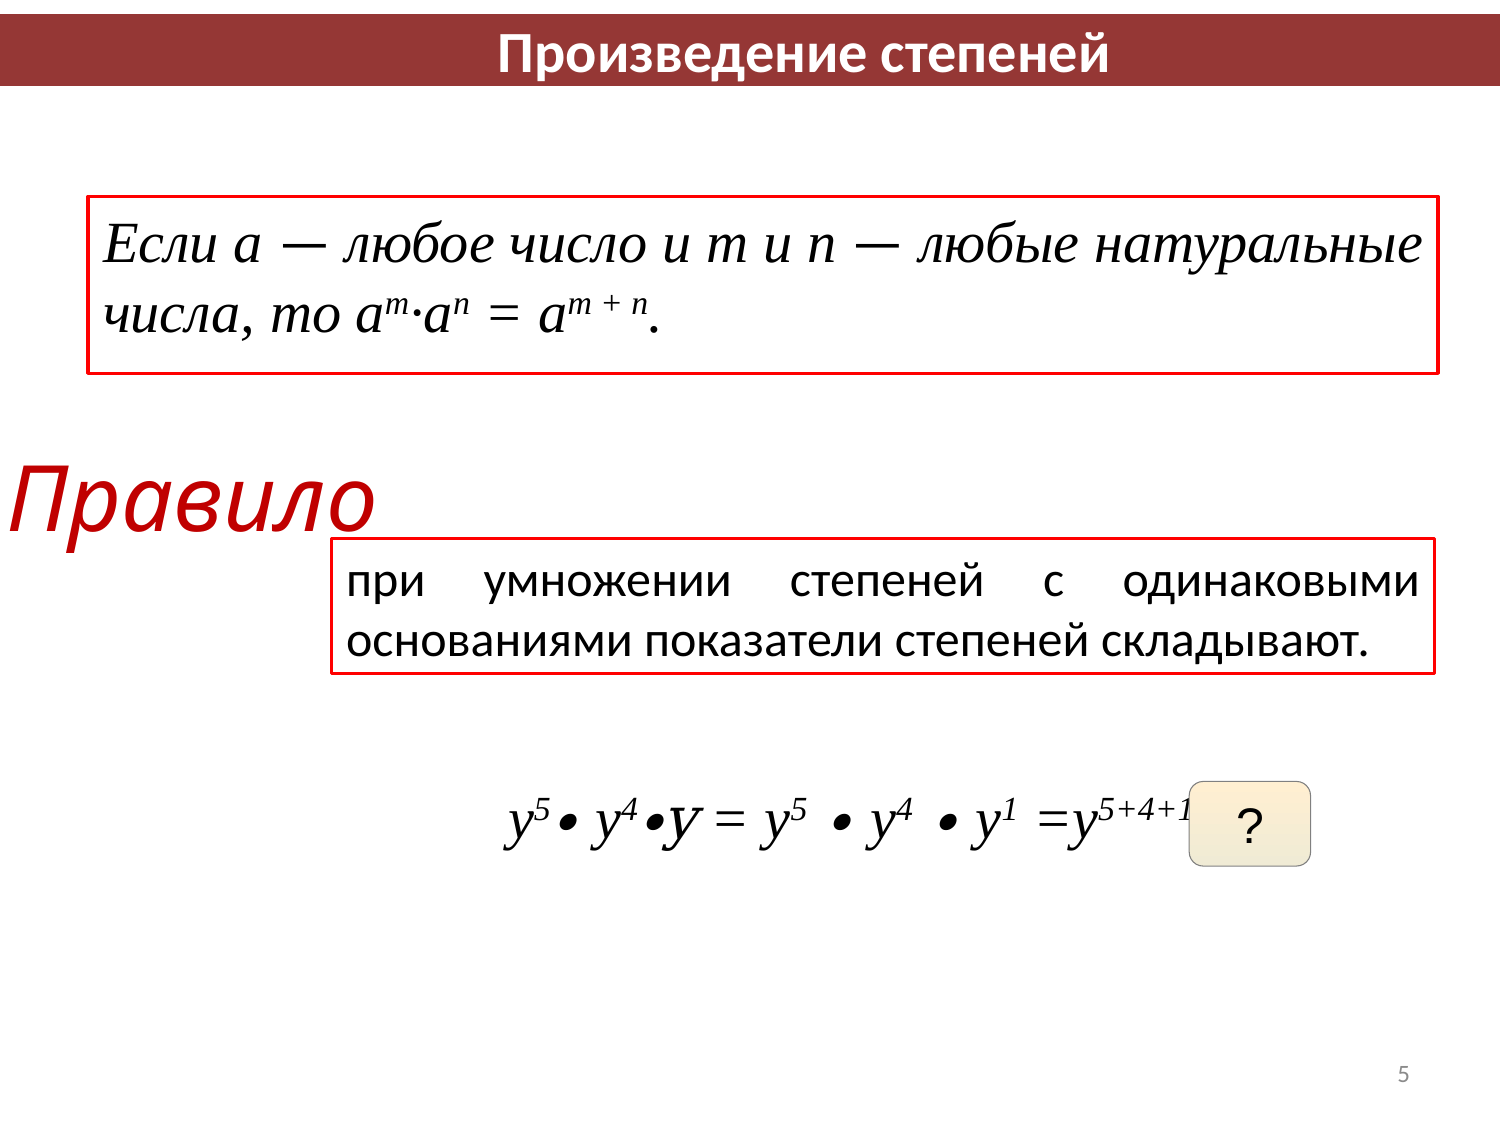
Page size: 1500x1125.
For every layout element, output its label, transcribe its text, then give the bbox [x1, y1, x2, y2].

text_box при умножении степеней с одинаковыми основаниями показатели степеней складывают. [331, 538, 1435, 674]
slide_number 5 [1074, 1042, 1425, 1103]
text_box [0, 11, 1500, 89]
text_box Правило [0, 432, 394, 558]
text_box y5∙ y4∙y = y5 ∙ y4 ∙ y1 =y5+4+1= y10 [493, 772, 1323, 858]
text_box ? [1187, 779, 1313, 869]
list Если a — любое число и т и п — любые натуральные числа, то am∙an = aт + п. [88, 196, 1438, 374]
